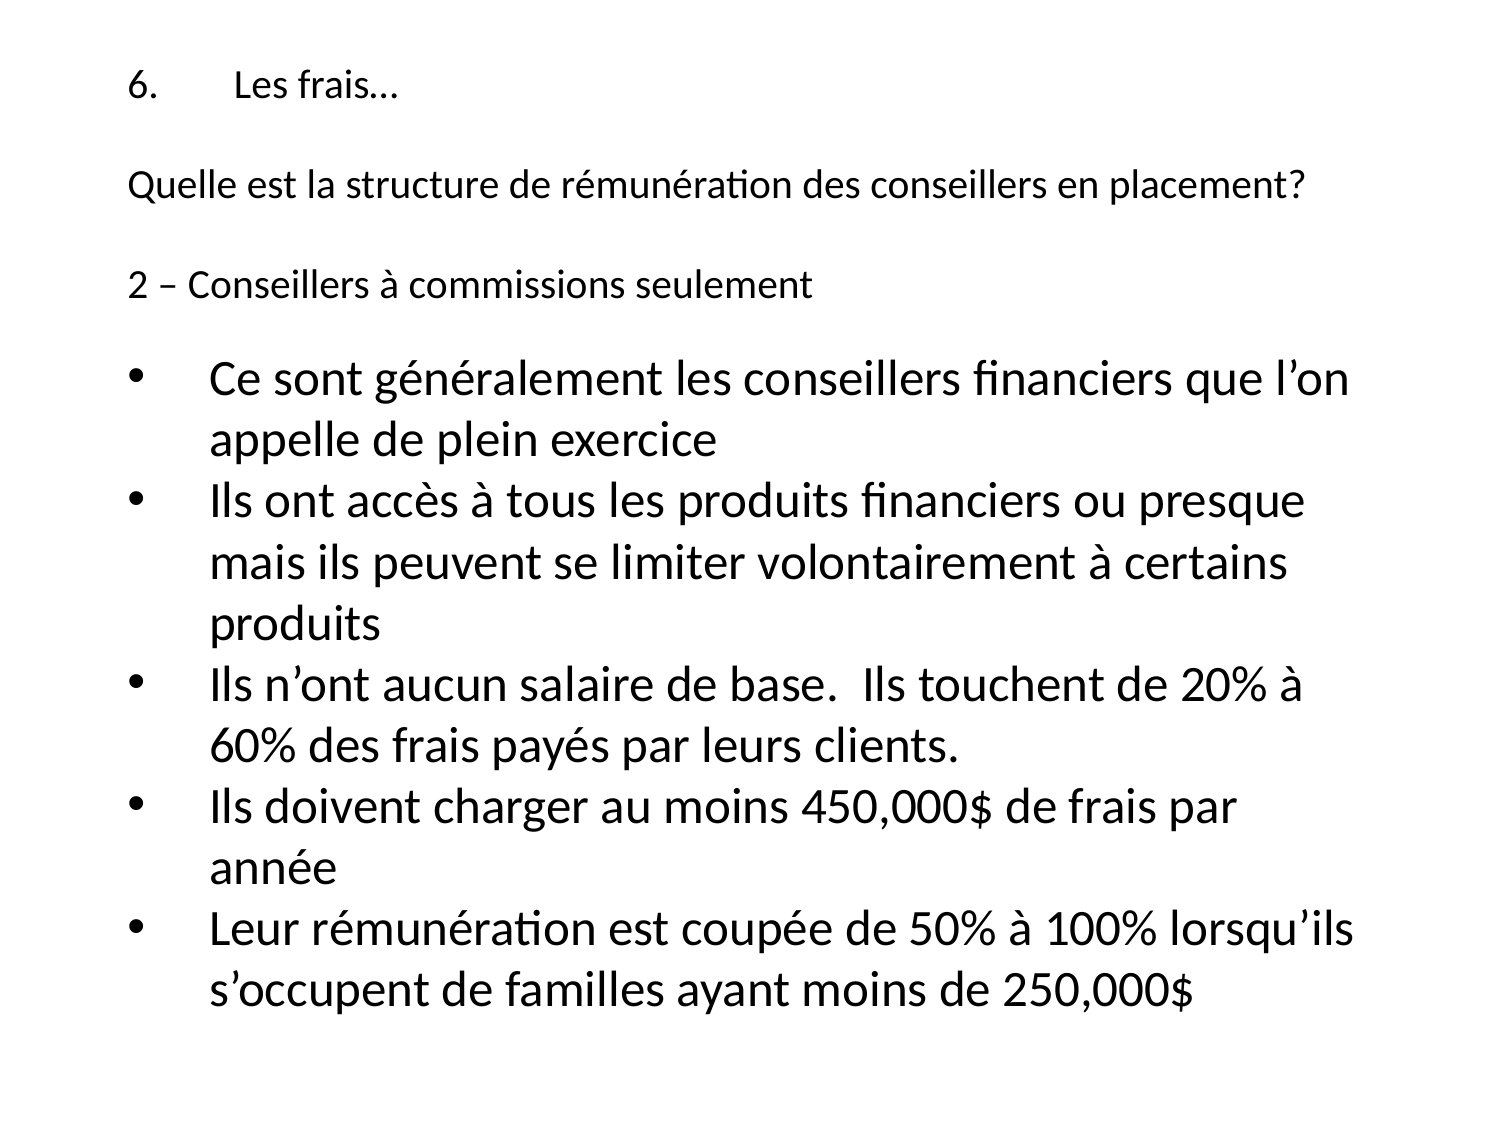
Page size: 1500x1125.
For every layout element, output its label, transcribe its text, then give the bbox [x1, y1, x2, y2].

text_box Les frais… Quelle est la structure de rémunération des conseillers en placement? 2 – Conseillers à commissions seulement Ce sont généralement les conseillers financiers que l’on appelle de plein exercice Ils ont accès à tous les produits financiers ou presque mais ils peuvent se limiter volontairement à certains produits Ils n’ont aucun salaire de base. Ils touchent de 20% à 60% des frais payés par leurs clients. Ils doivent charger au moins 450,000$ de frais par année Leur rémunération est coupée de 50% à 100% lorsqu’ils s’occupent de familles ayant moins de 250,000$ [112, 50, 1388, 1075]
